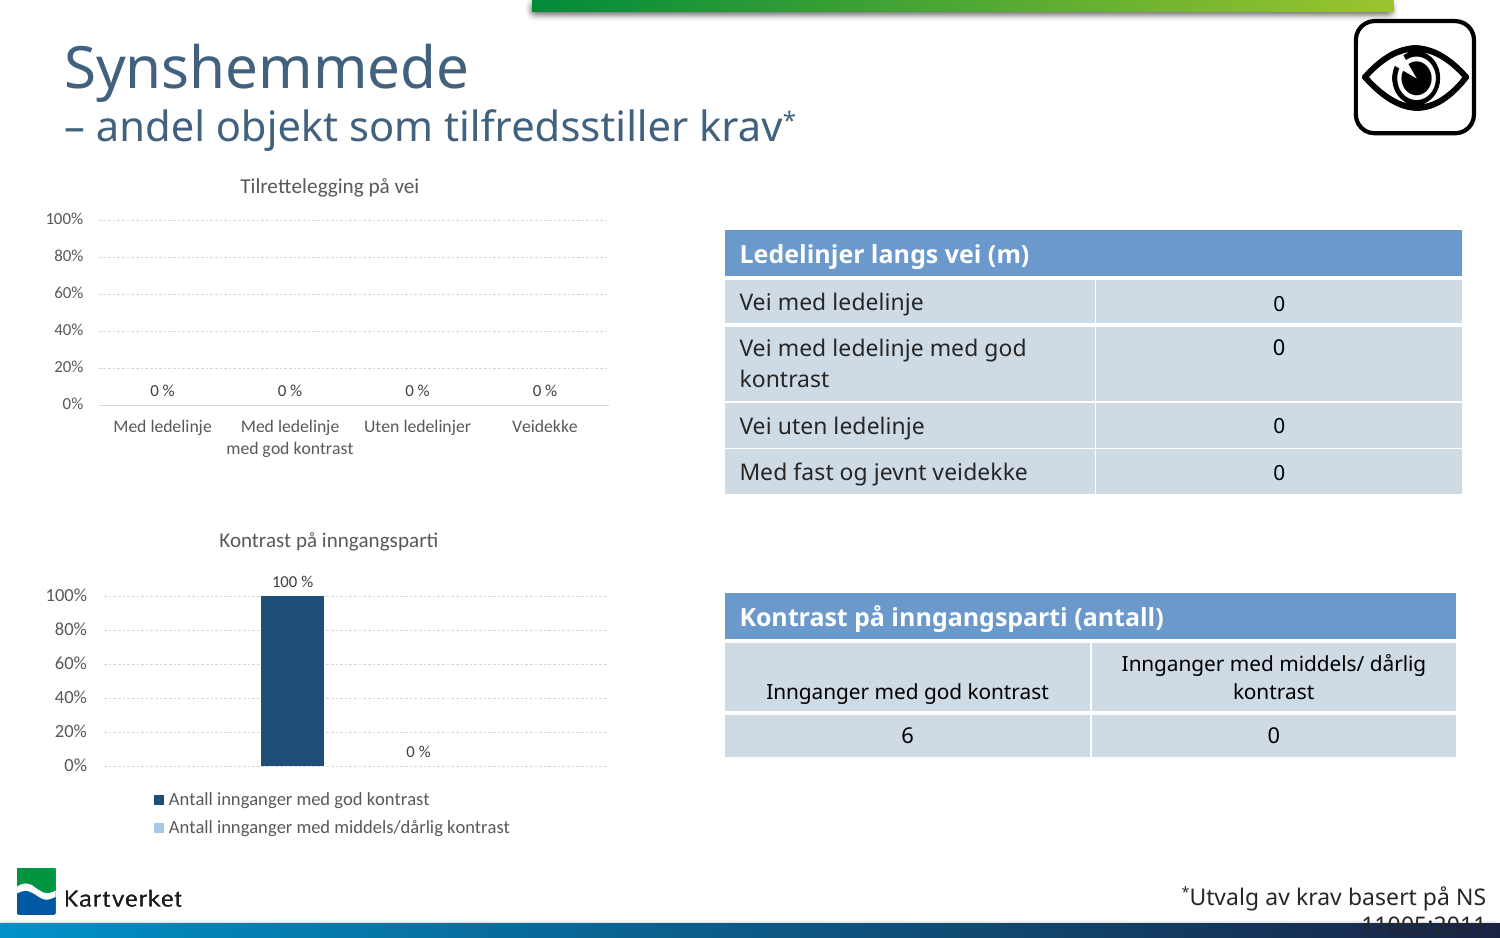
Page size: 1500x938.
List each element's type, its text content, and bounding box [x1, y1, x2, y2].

table_cell Innganger med middels/ dårlig kontrast [1092, 643, 1456, 711]
table_header Kontrast på inngangsparti (antall) [725, 593, 1456, 639]
table_cell 0 [1096, 449, 1462, 494]
table_cell 0 [1092, 715, 1456, 757]
table_cell Vei med ledelinje [725, 280, 1095, 323]
text_box *Utvalg av krav basert på NS 11005:2011 [1068, 873, 1500, 938]
table_cell 0 [1096, 280, 1462, 323]
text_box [1355, 20, 1475, 134]
table_cell Vei med ledelinje med god kontrast [725, 327, 1095, 401]
table_cell Med fast og jevnt veidekke [725, 449, 1095, 494]
table_header Ledelinjer langs vei (m) [725, 230, 1462, 276]
picture [41, 520, 617, 846]
table_cell Vei uten ledelinje [725, 403, 1095, 448]
table_cell 6 [725, 715, 1090, 757]
table_cell Innganger med god kontrast [725, 643, 1090, 711]
text_box Synshemmede – andel objekt som tilfredsstiller krav* [49, 24, 1431, 158]
table_cell 0 [1096, 403, 1462, 448]
table_cell 0 [1096, 327, 1462, 401]
picture [41, 166, 619, 492]
